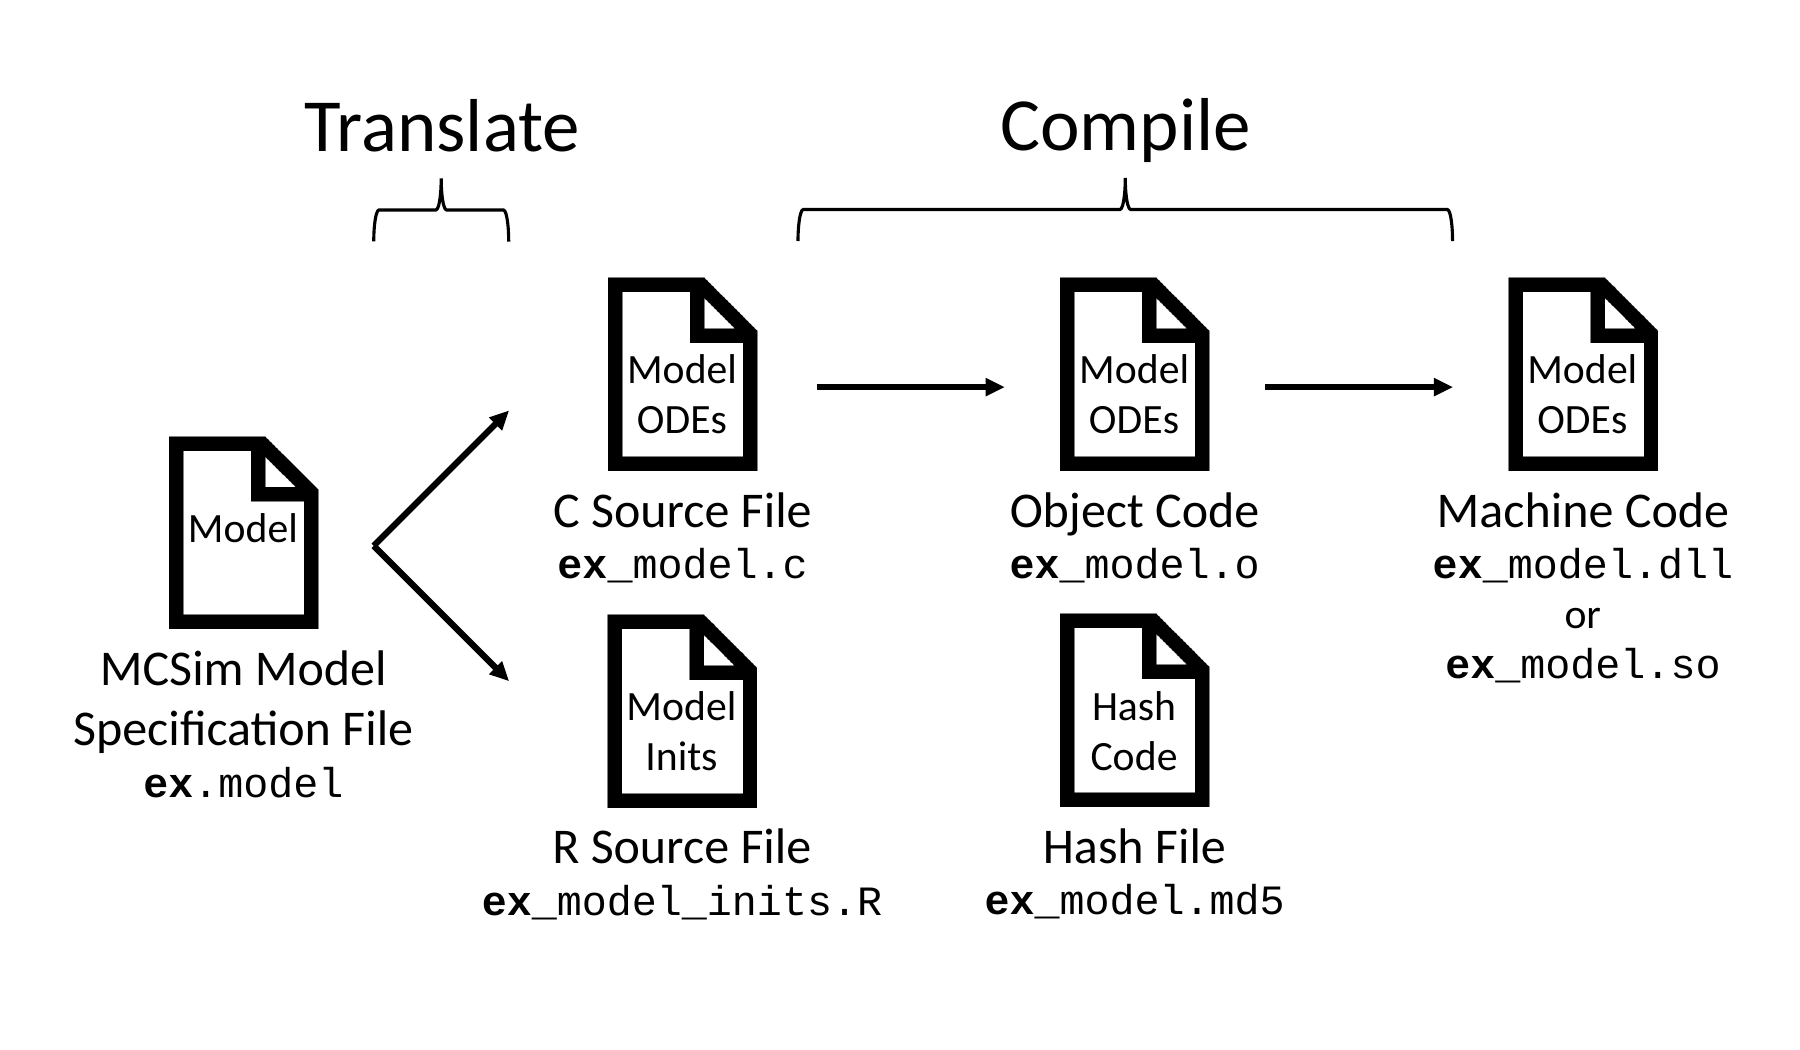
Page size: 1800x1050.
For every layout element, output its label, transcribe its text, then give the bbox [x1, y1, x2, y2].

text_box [55, 258, 1750, 934]
text_box Translate [289, 68, 595, 174]
text_box Compile [985, 67, 1267, 173]
text_box [372, 178, 511, 242]
text_box [796, 177, 1455, 242]
